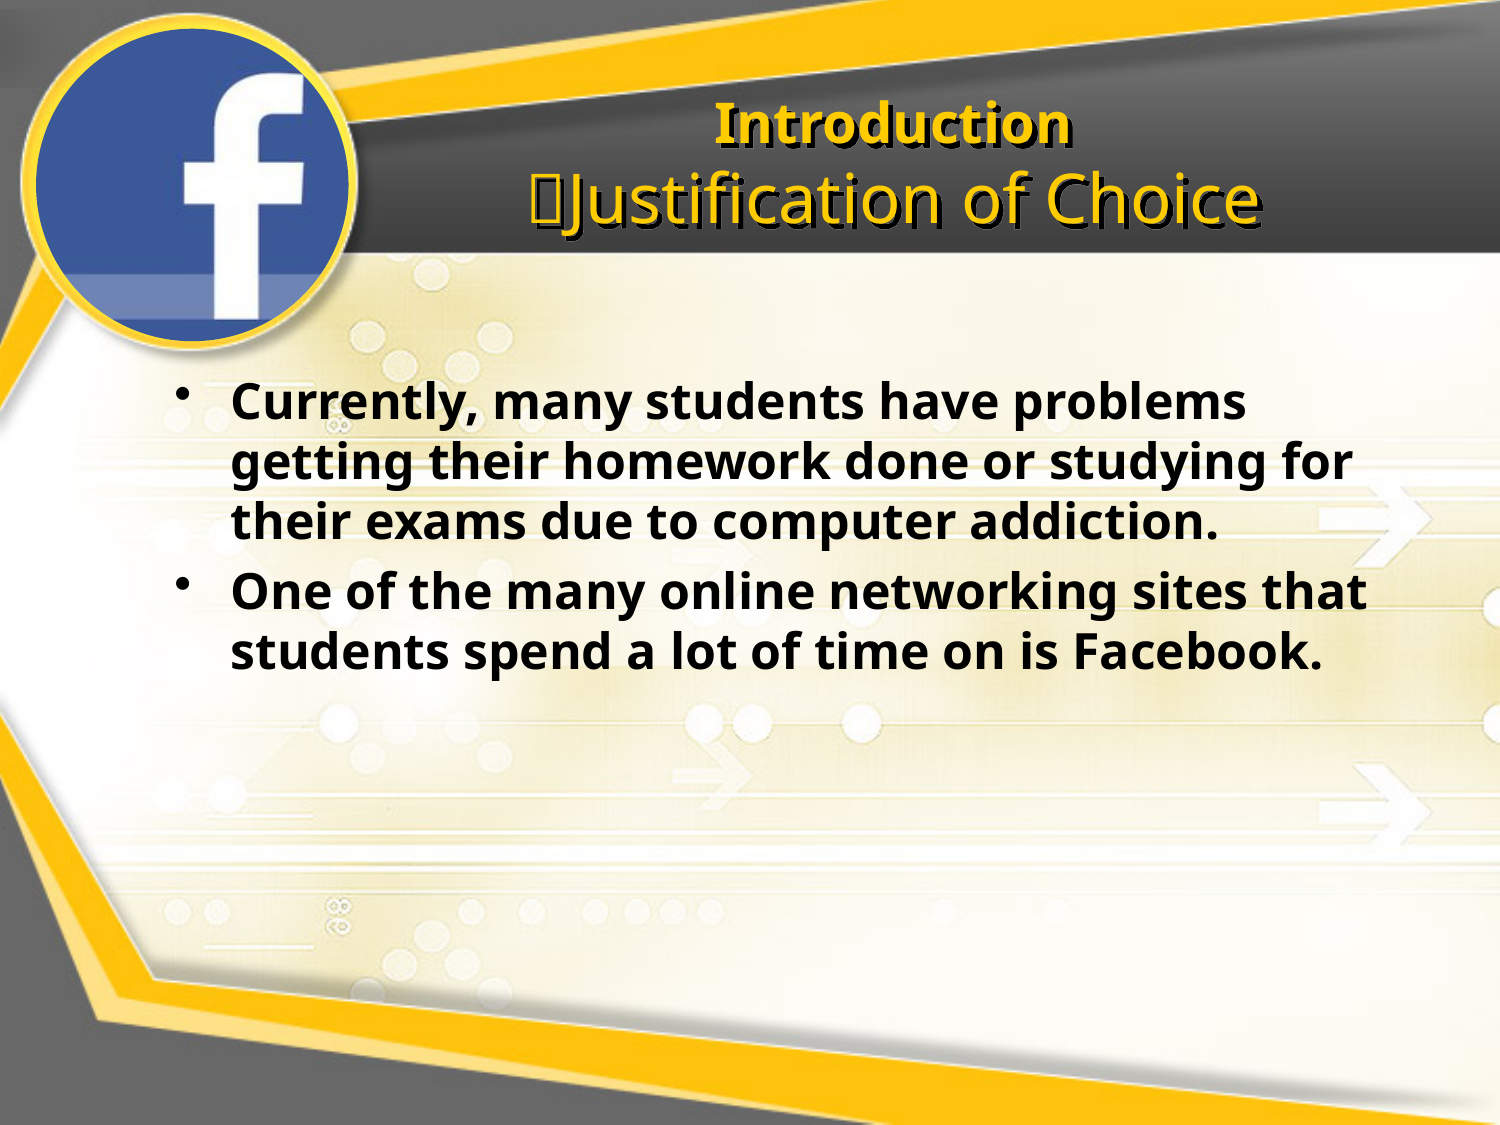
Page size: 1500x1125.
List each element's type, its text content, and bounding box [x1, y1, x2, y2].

list Currently, many students have problems getting their homework done or studying for their exams due to computer addiction. One of the many online networking sites that students spend a lot of time on is Facebook. [159, 361, 1426, 977]
picture [0, 0, 1500, 1125]
title Introduction Justification of Choice [362, 89, 1426, 236]
